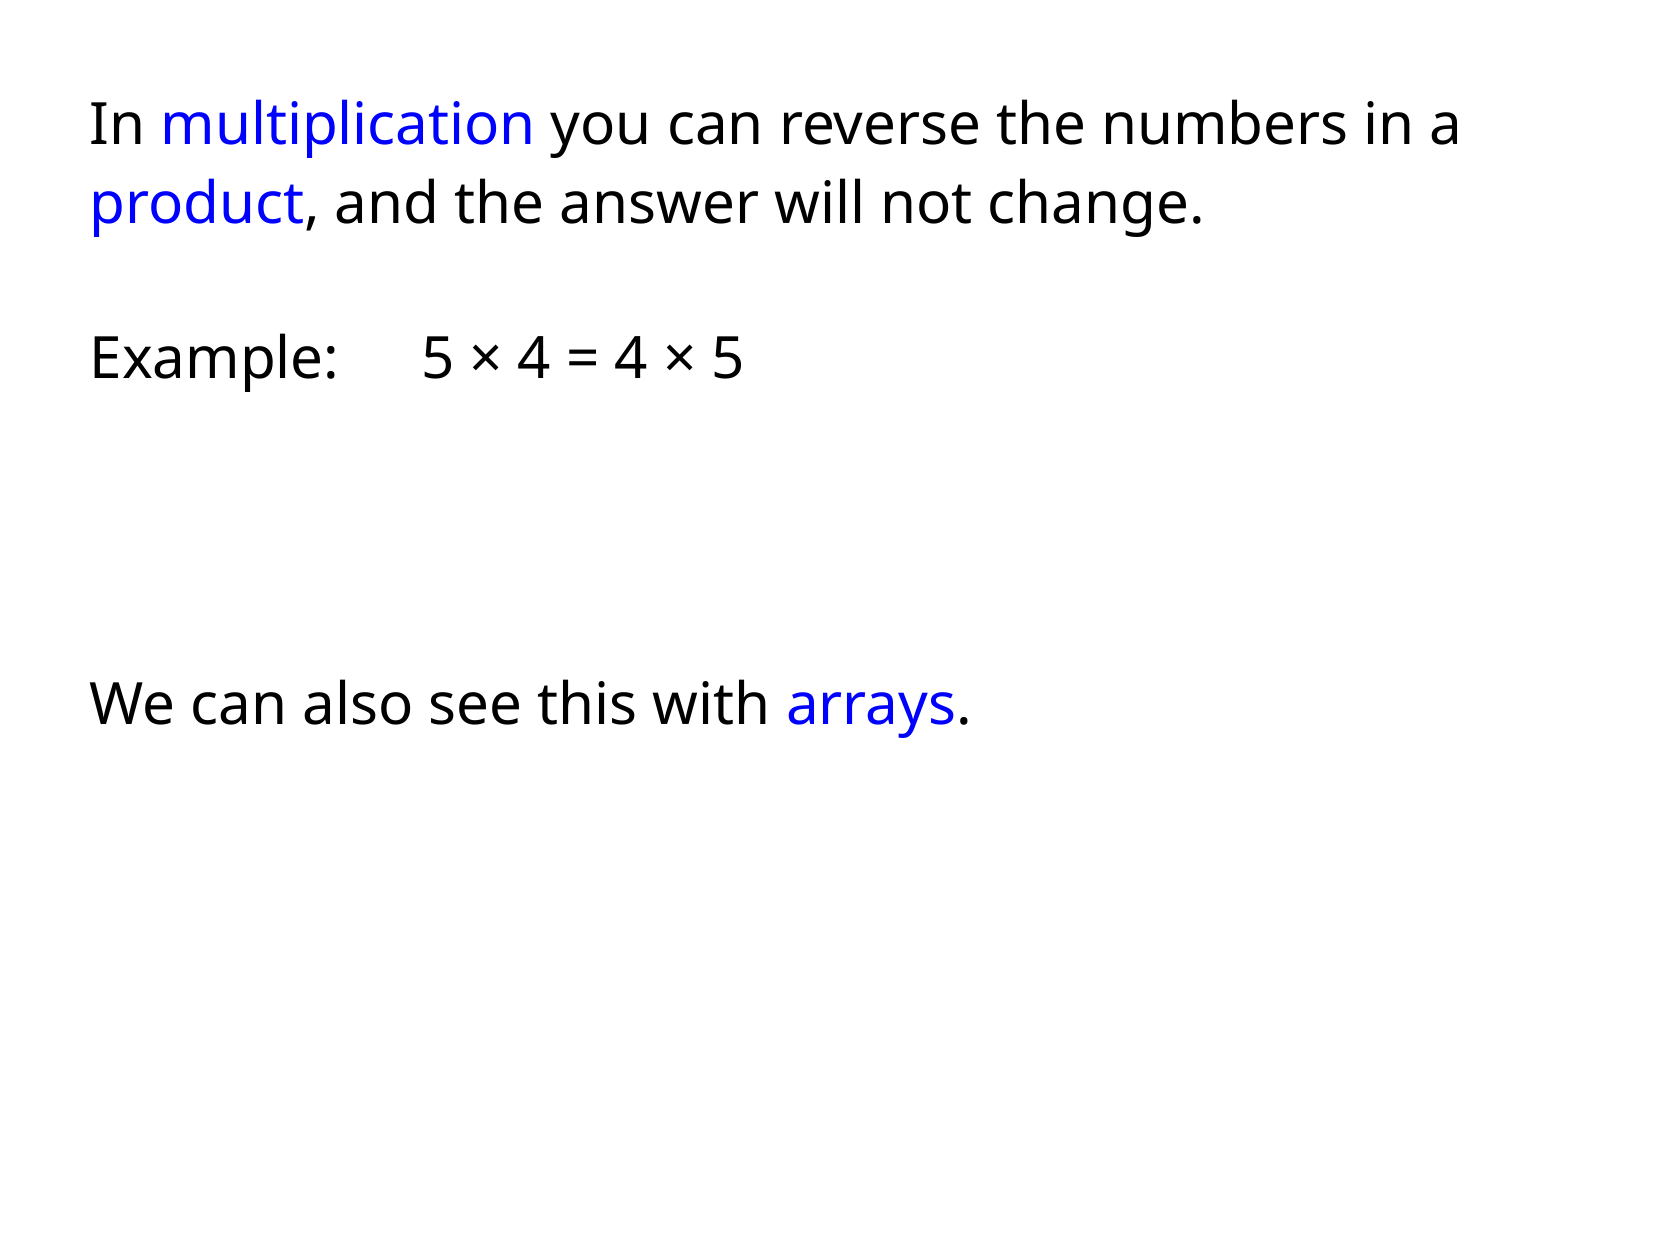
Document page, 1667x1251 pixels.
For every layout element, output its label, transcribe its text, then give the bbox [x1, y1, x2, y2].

text_box In multiplication you can reverse the numbers in a product, and the answer will not change. [74, 68, 1482, 243]
text_box Example: [75, 312, 371, 398]
text_box 5 × 4 = 4 × 5 [406, 312, 775, 398]
text_box We can also see this with arrays. [74, 658, 1032, 744]
